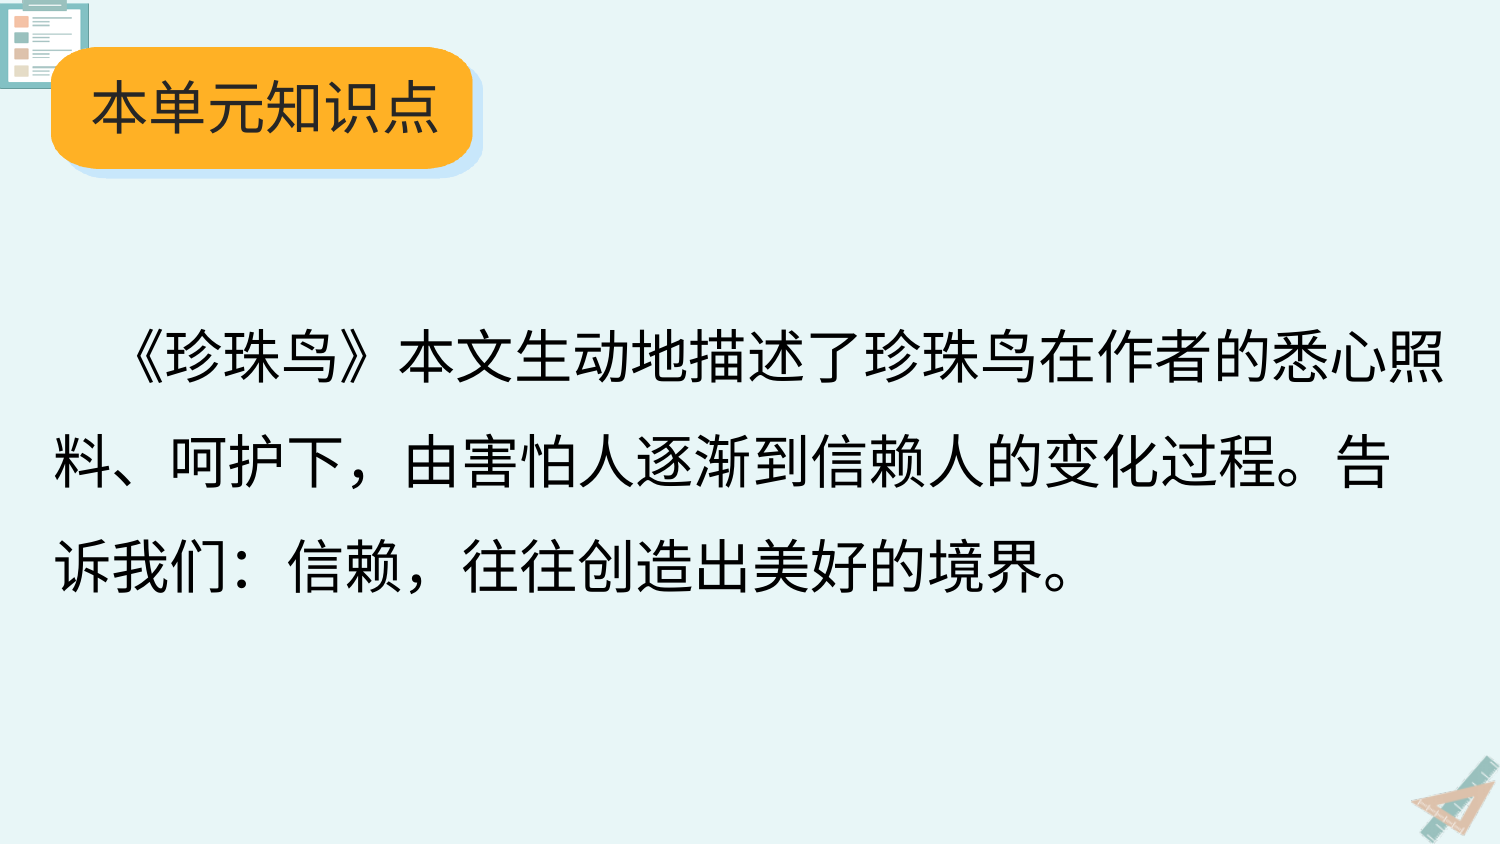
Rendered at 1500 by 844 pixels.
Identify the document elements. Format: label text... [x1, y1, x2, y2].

picture [0, 0, 483, 179]
text_box 《珍珠鸟》本文生动地描述了珍珠鸟在作者的悉心照料、呵护下，由害怕人逐渐到信赖人的变化过程。告诉我们：信赖，往往创造出美好的境界。 [42, 280, 1458, 607]
picture [1411, 755, 1500, 844]
